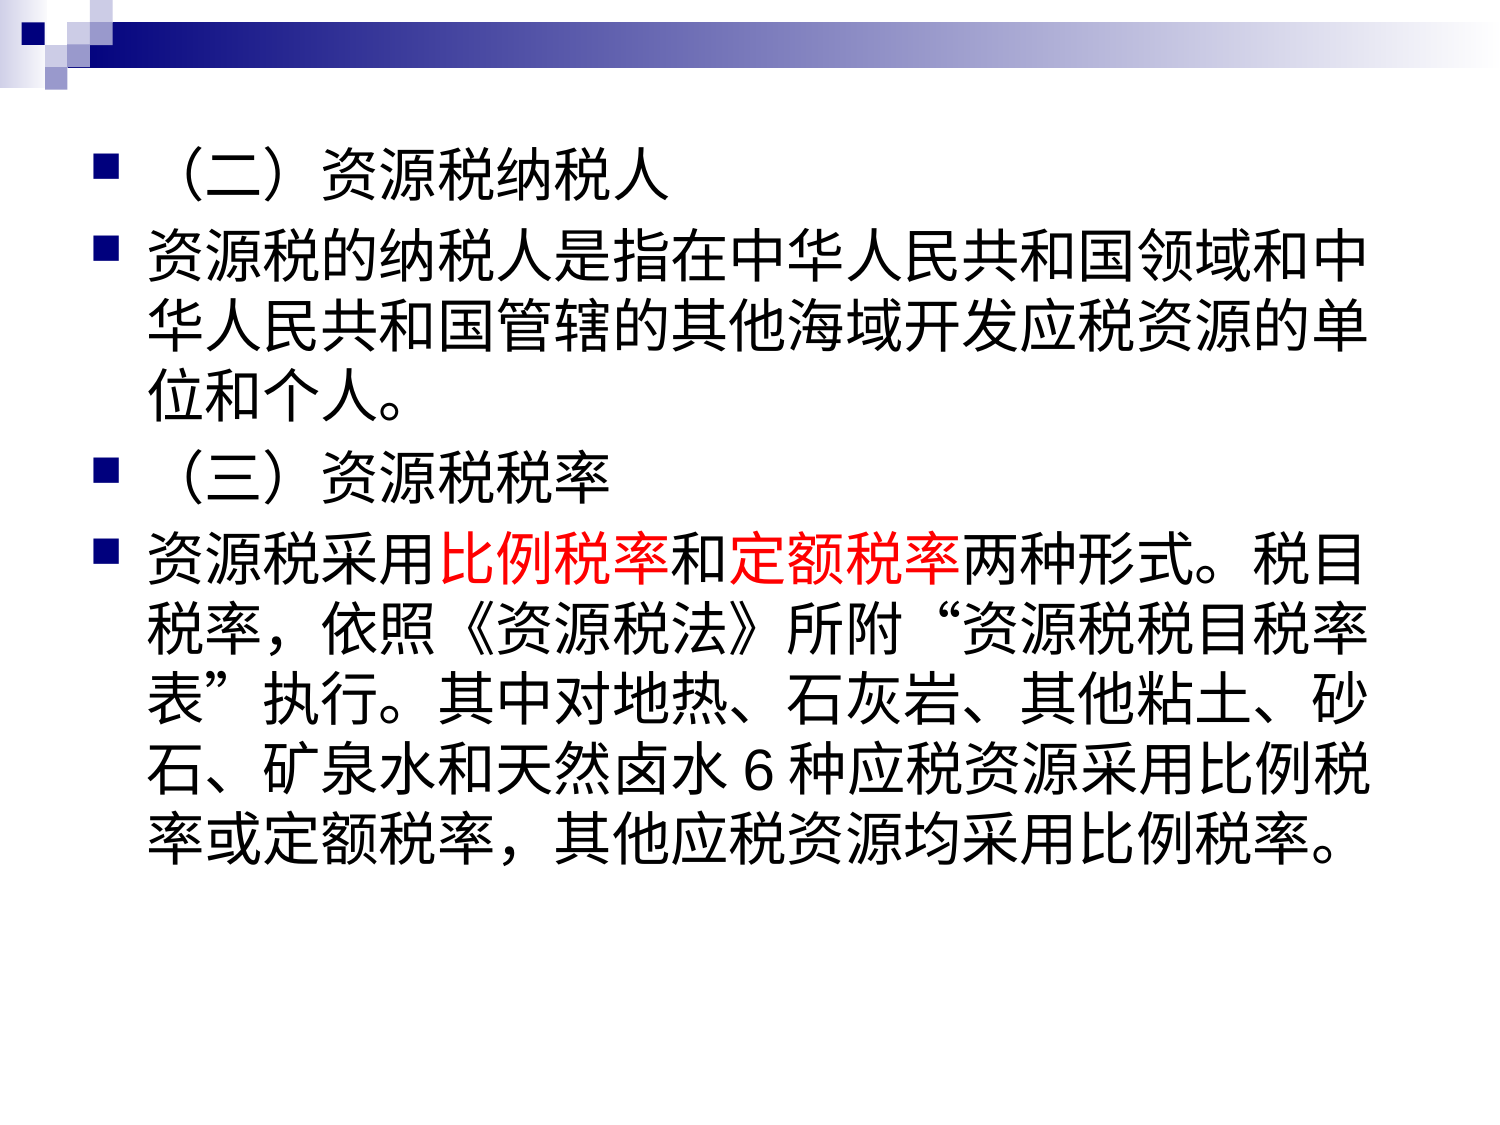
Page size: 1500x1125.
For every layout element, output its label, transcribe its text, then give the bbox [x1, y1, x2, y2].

list （二）资源税纳税人 资源税的纳税人是指在中华人民共和国领域和中华人民共和国管辖的其他海域开发应税资源的单位和个人。 （三）资源税税率 资源税采用比例税率和定额税率两种形式。税目税率，依照《资源税法》所附“资源税税目税率表”执行。其中对地热、石灰岩、其他粘土、砂石、矿泉水和天然卤水6种应税资源采用比例税率或定额税率，其他应税资源均采用比例税率。 [74, 129, 1426, 768]
